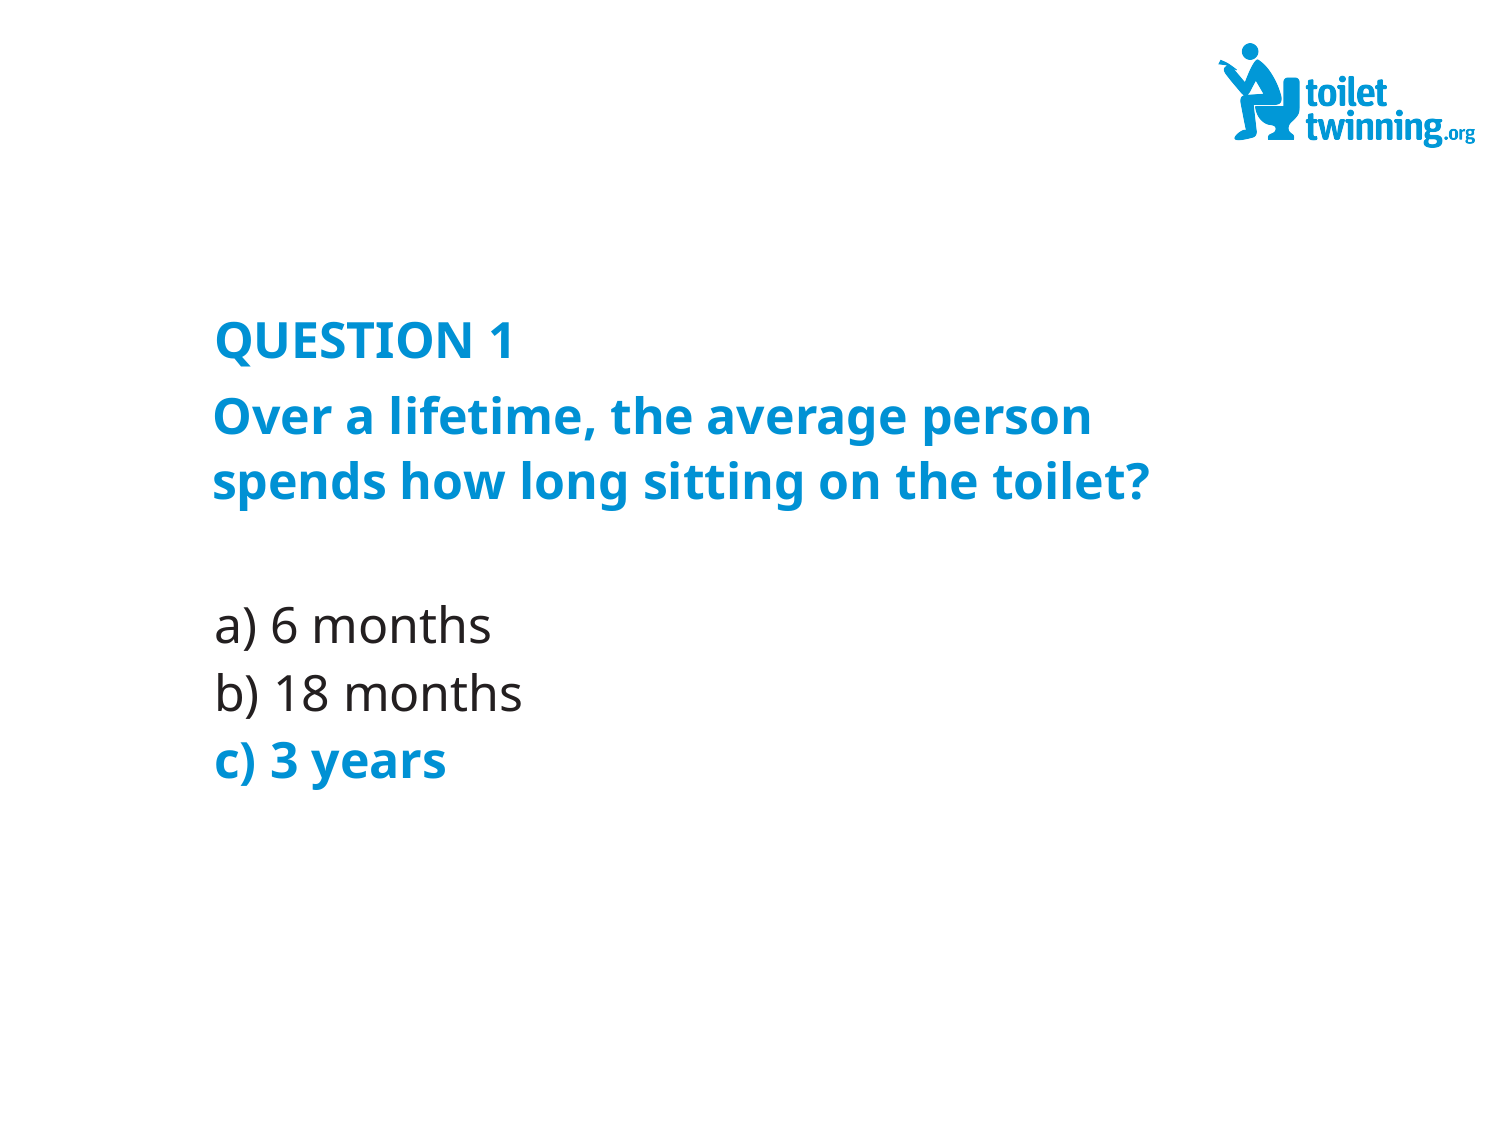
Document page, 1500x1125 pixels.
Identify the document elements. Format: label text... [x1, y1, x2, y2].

text_box QUESTION 1 Over a lifetime, the average person spends how long sitting on the toilet? 6 months 18 months 3 years [197, 296, 1202, 797]
picture [1250, 84, 1261, 94]
picture [1218, 43, 1475, 148]
picture [1218, 43, 1254, 80]
